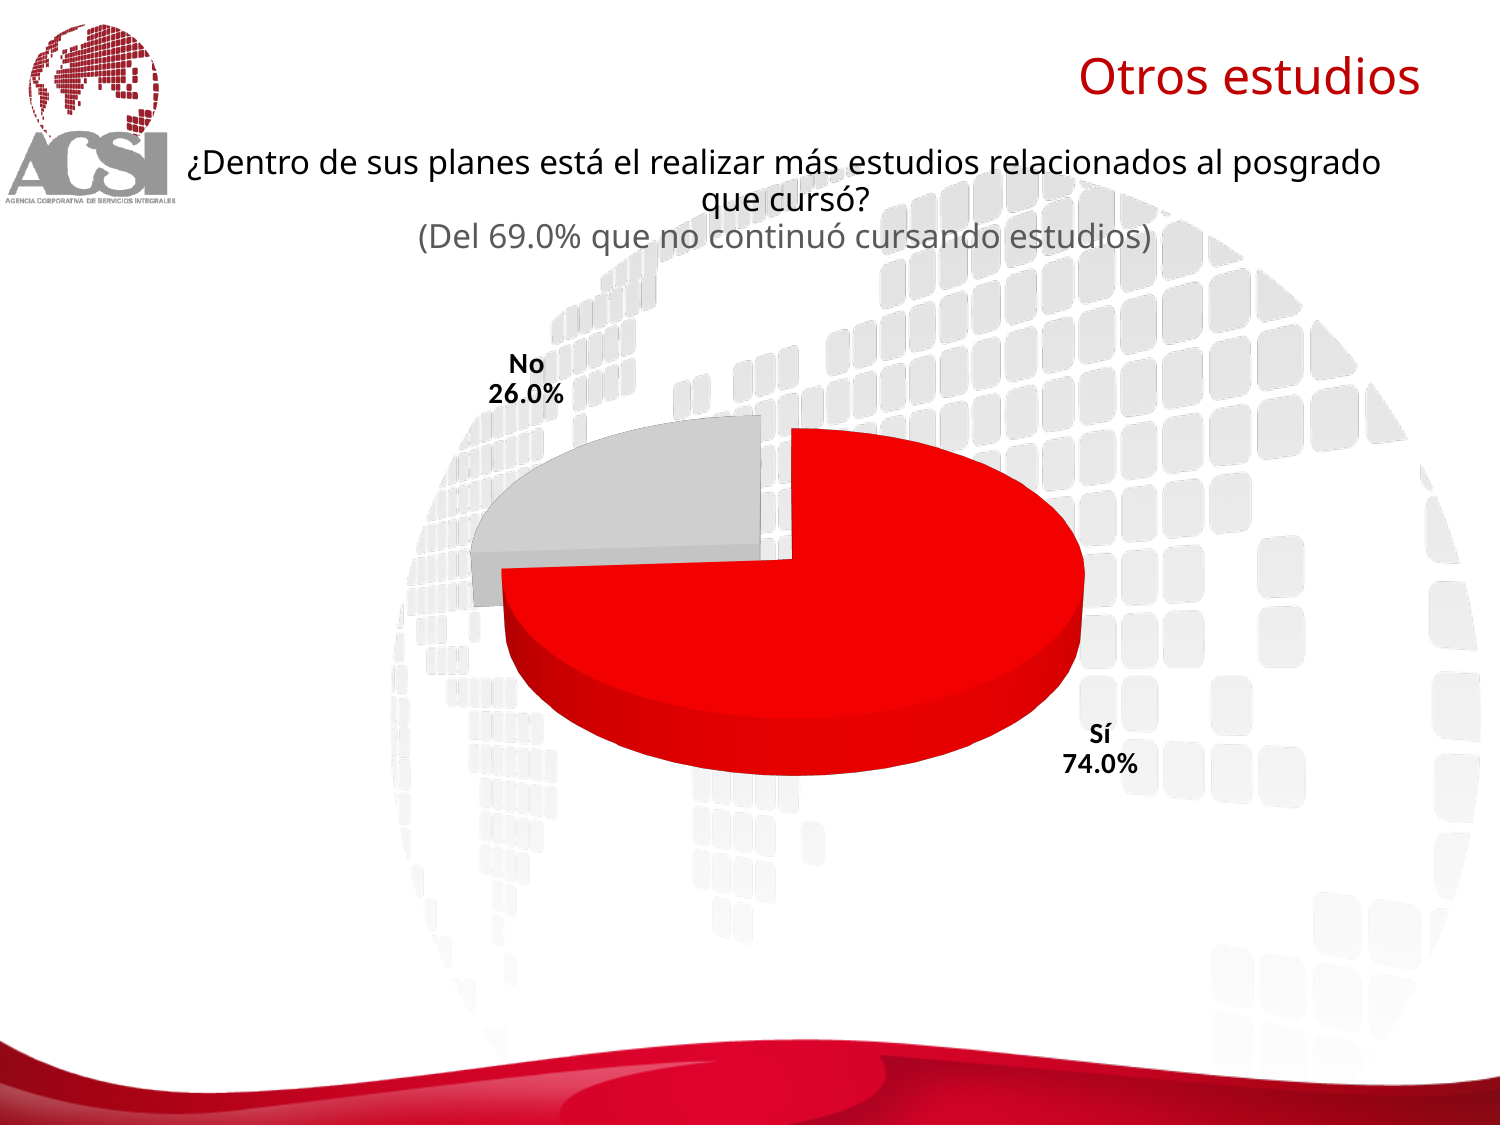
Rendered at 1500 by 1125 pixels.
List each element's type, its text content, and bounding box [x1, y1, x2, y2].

chart [239, 172, 1332, 992]
text_box Otros estudios [525, 42, 1437, 114]
text_box ¿Dentro de sus planes está el realizar más estudios relacionados al posgrado que cursó? (Del 69.0% que no continuó cursando estudios) [159, 137, 1412, 264]
picture [0, 149, 1500, 1125]
picture [0, 19, 182, 208]
